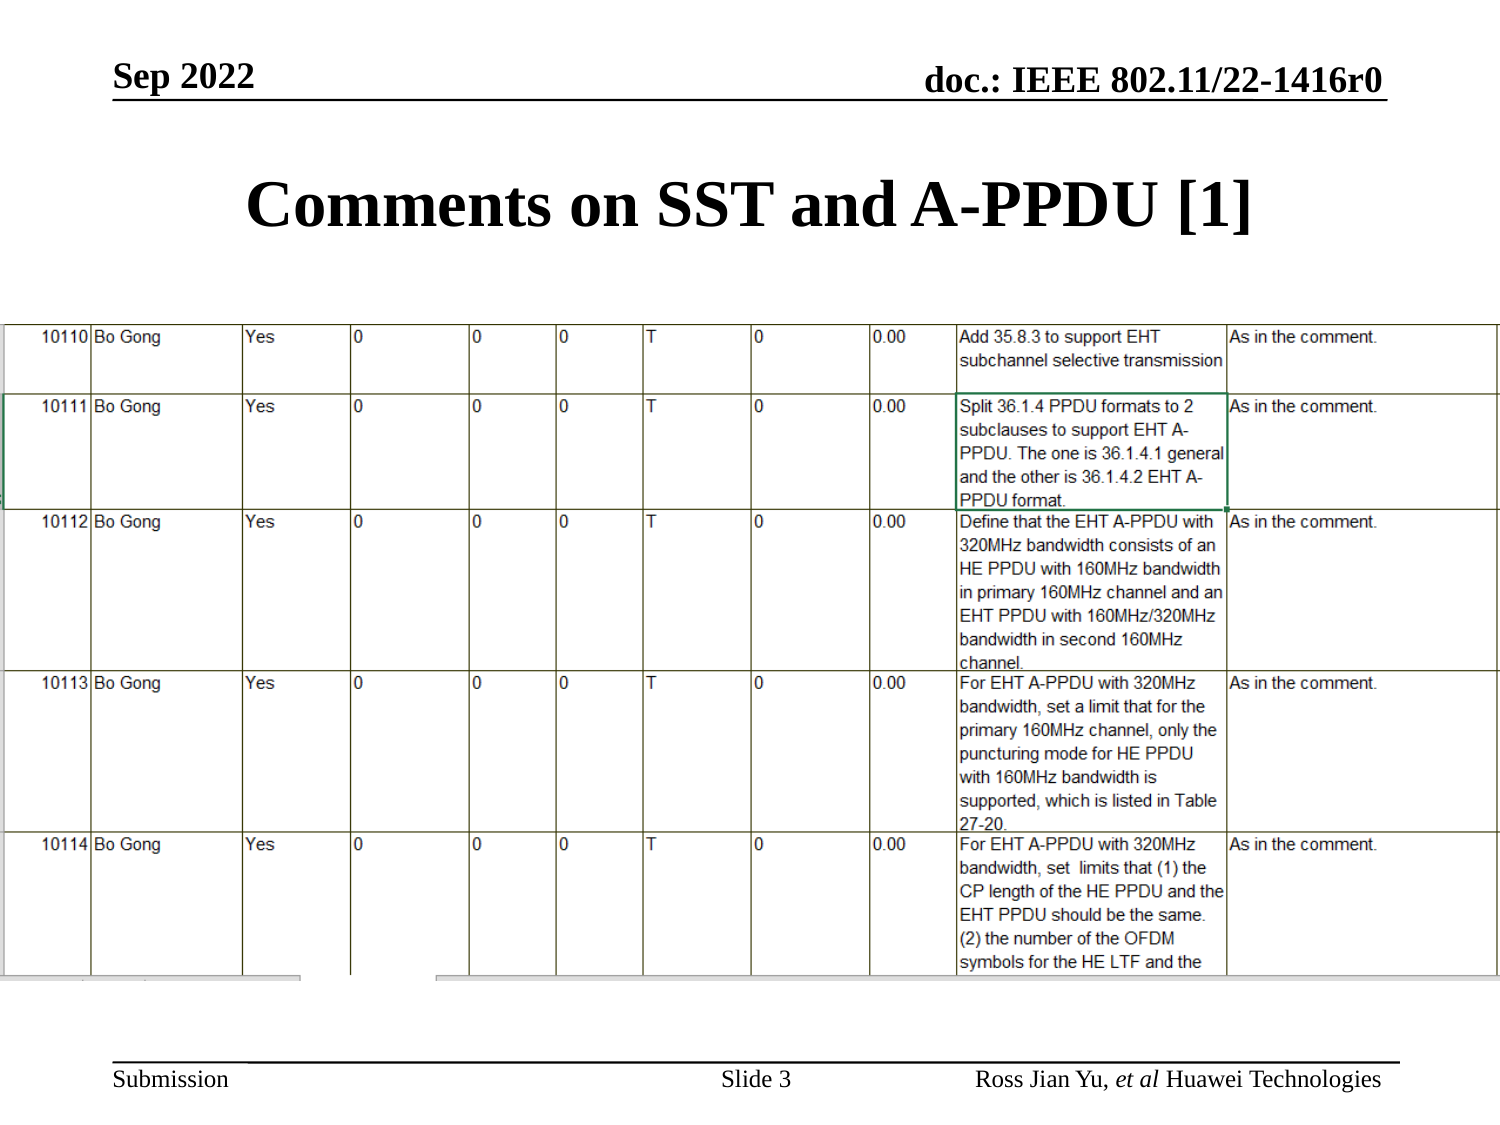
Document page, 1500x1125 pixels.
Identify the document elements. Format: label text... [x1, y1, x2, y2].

slide_number Slide 3 [712, 1061, 800, 1093]
title Comments on SST and A-PPDU [1] [112, 112, 1388, 288]
picture [0, 324, 1500, 981]
